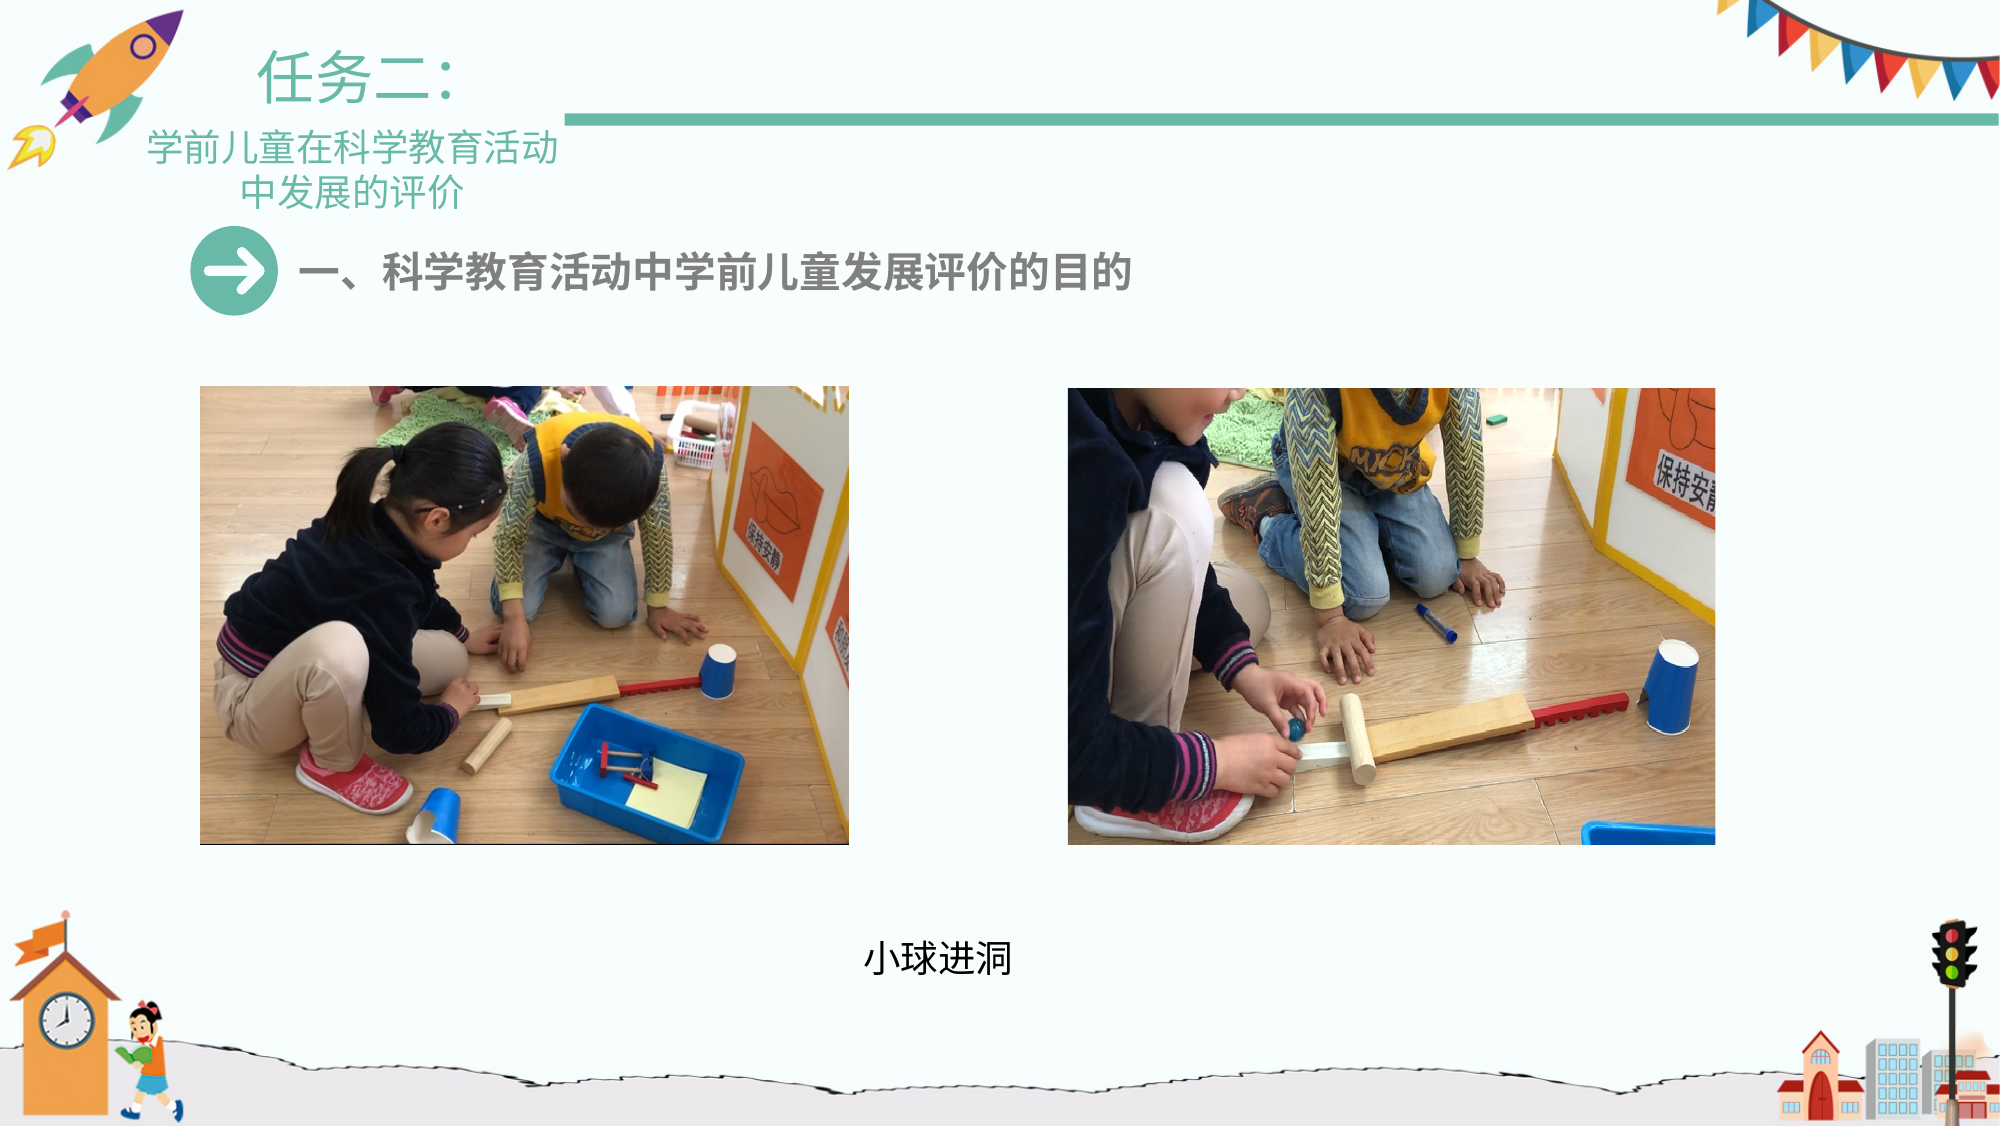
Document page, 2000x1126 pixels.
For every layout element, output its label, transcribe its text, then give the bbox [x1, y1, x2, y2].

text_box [87, 40, 2000, 215]
text_box 小球进洞 [848, 928, 1400, 988]
picture [0, 0, 2000, 1126]
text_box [190, 225, 1728, 423]
